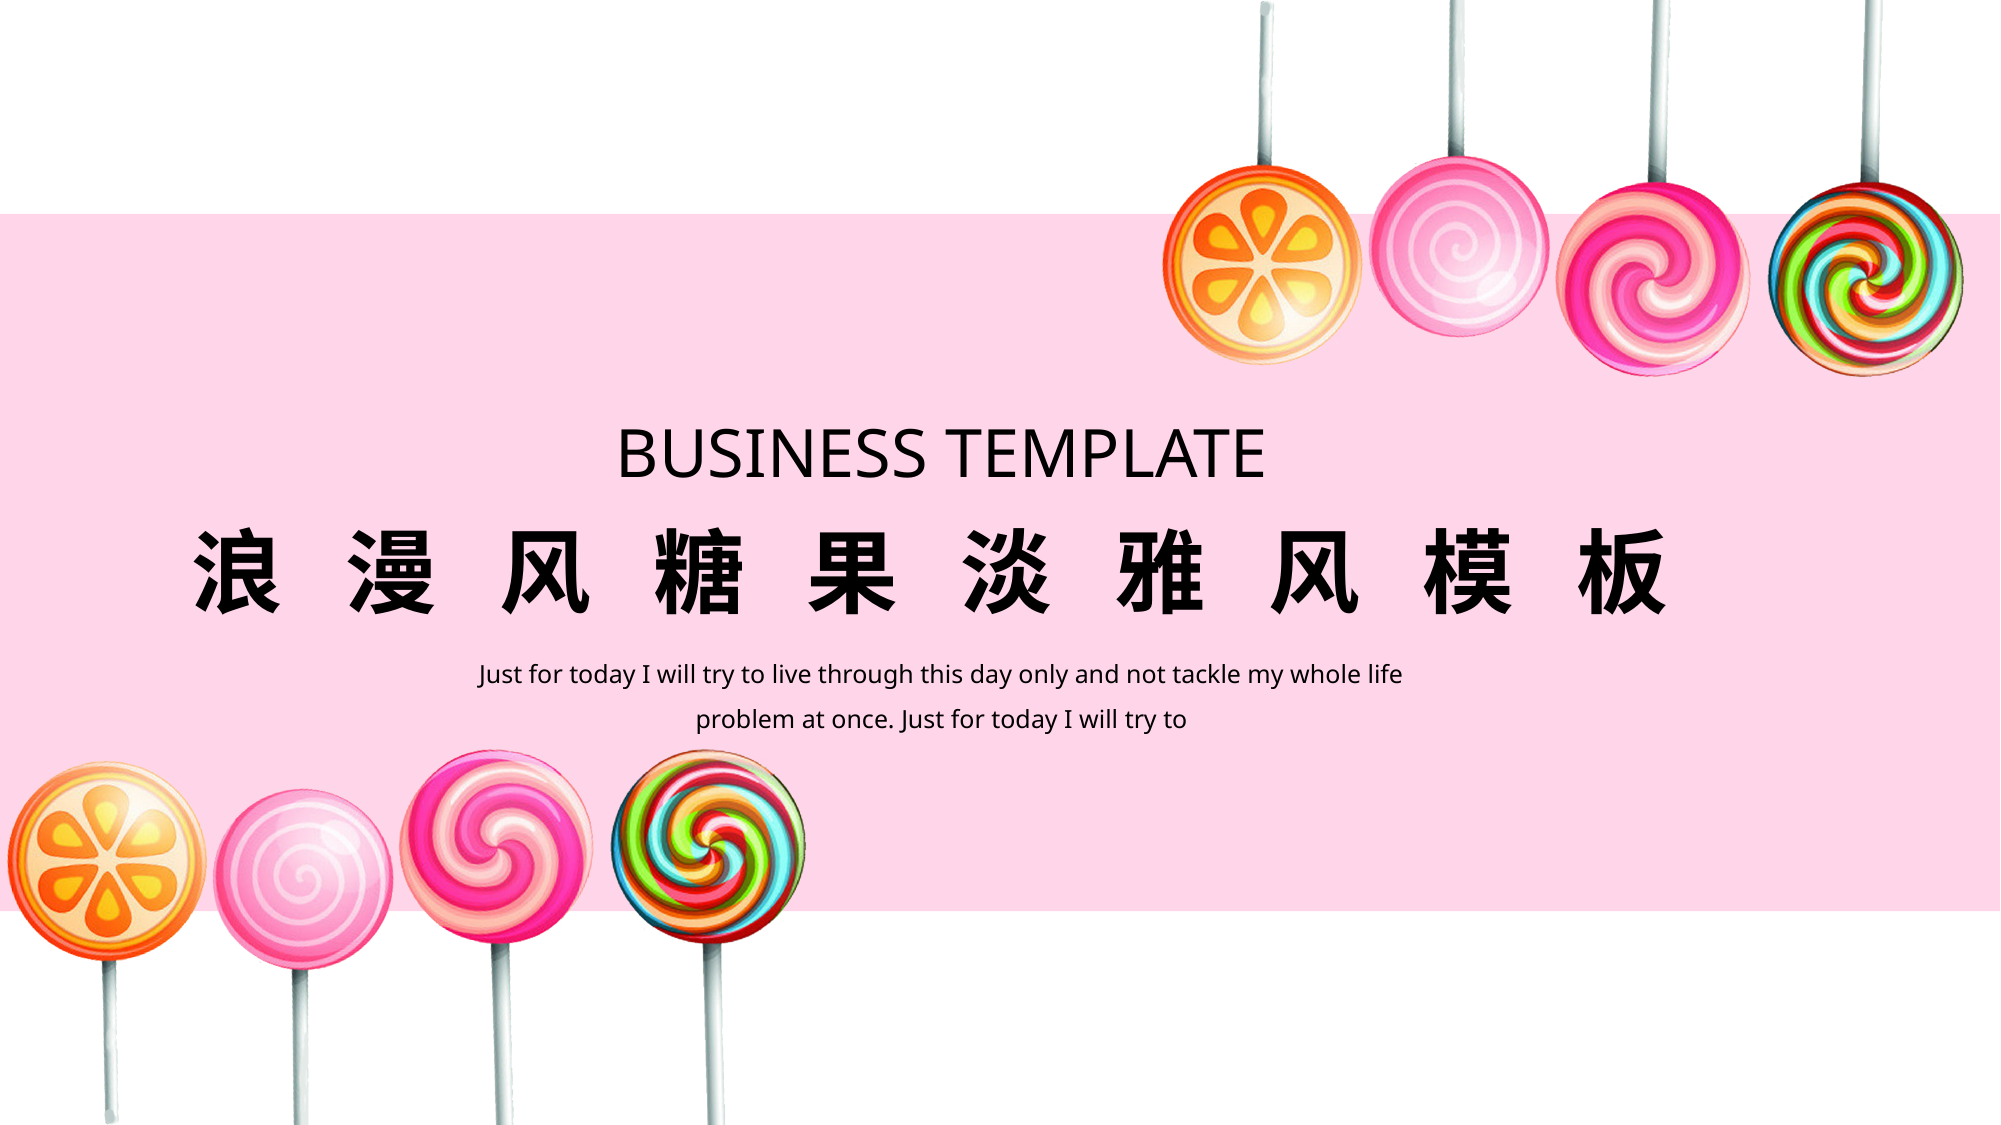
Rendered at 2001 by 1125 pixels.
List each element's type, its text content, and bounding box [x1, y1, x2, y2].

picture [1155, 0, 1983, 414]
text_box 浪 漫 风 糖 果 淡 雅 风 模 板 [72, 507, 1789, 632]
text_box Just for today I will try to live through this day only and not tackle my whole life problem at once. Just for today I will try to [432, 636, 1451, 741]
text_box BUSINESS TEMPLATE [454, 403, 1429, 499]
picture [0, 712, 825, 1125]
text_box [0, 213, 2000, 912]
